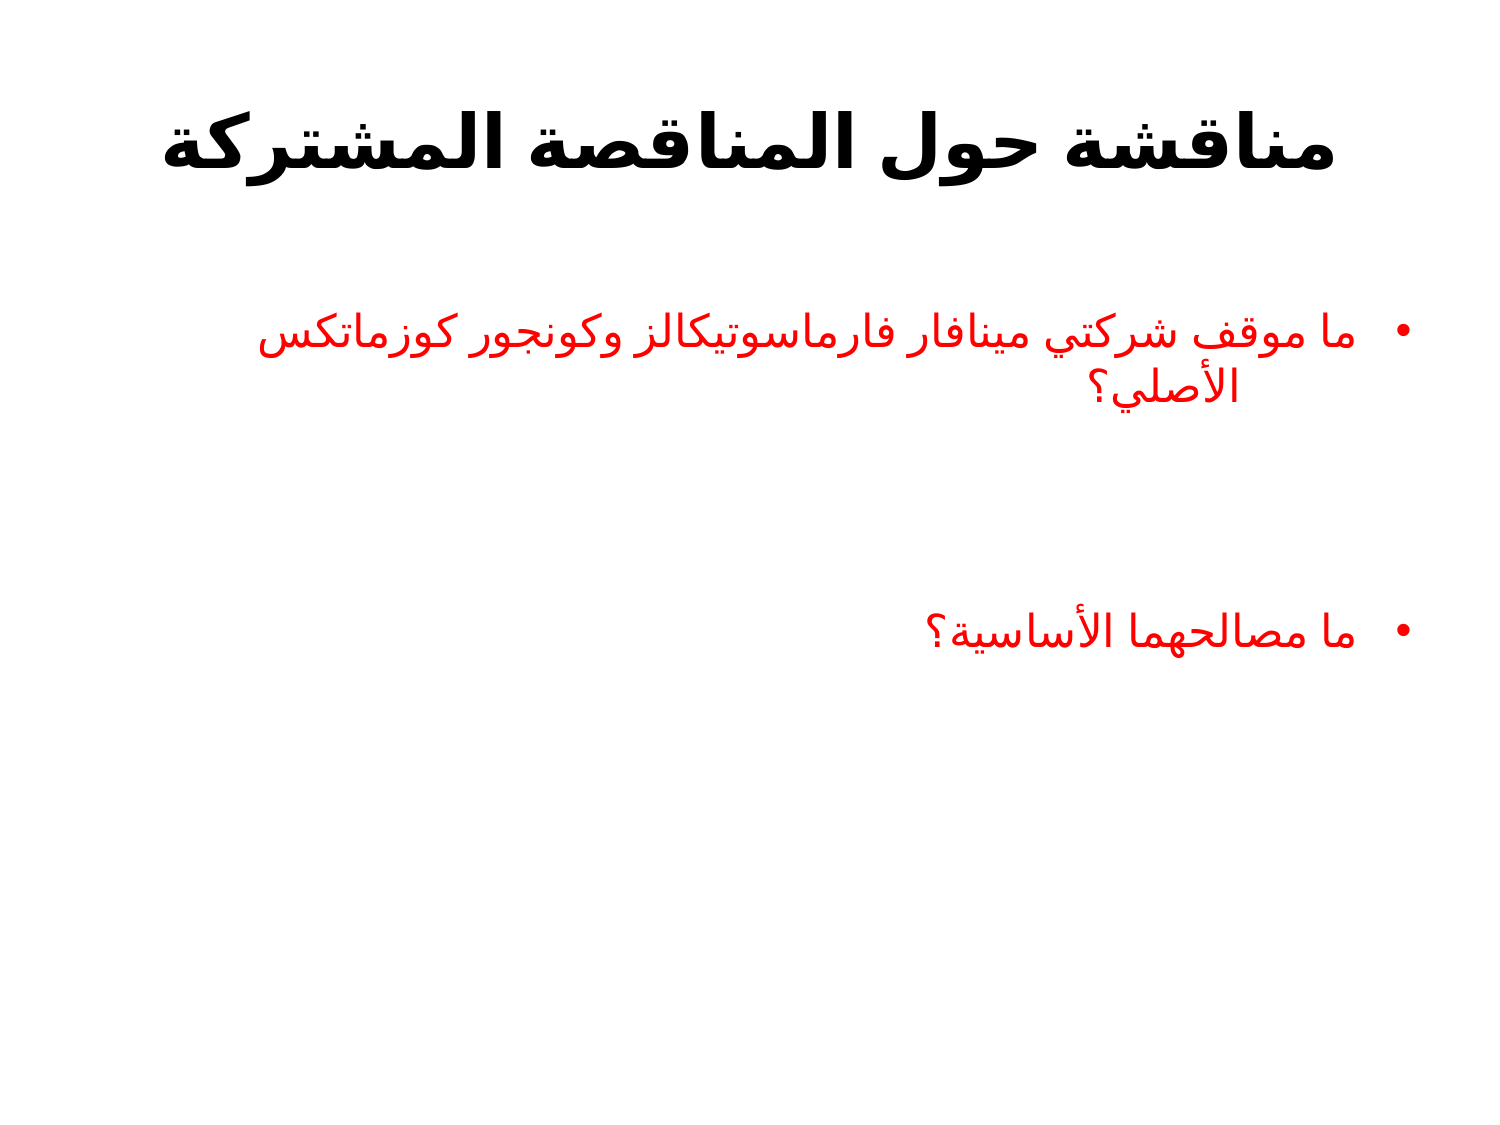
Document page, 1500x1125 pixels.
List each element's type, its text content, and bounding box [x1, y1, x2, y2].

list ما موقف شركتي مينافار فارماسوتيكالز وكونجور كوزماتكس الأصلي؟ كلتاهما تريدان الحصول على الـ100 زهرة بالكامل = مفاوضات توزيعية ما مصالحهما الأساسية؟ تطوير منتجات كل منهما هذه المصالح ليست متعارضة فعليًا، ويمكنهما التوصل إلى حل تكاملي وأن يحصل كلتاهما على ما يريدانه لماذا توصلت (أو لم تتوصل) إلى الحل؟ [75, 295, 1425, 1038]
title مناقشة حول المناقصة المشتركة [75, 45, 1425, 233]
